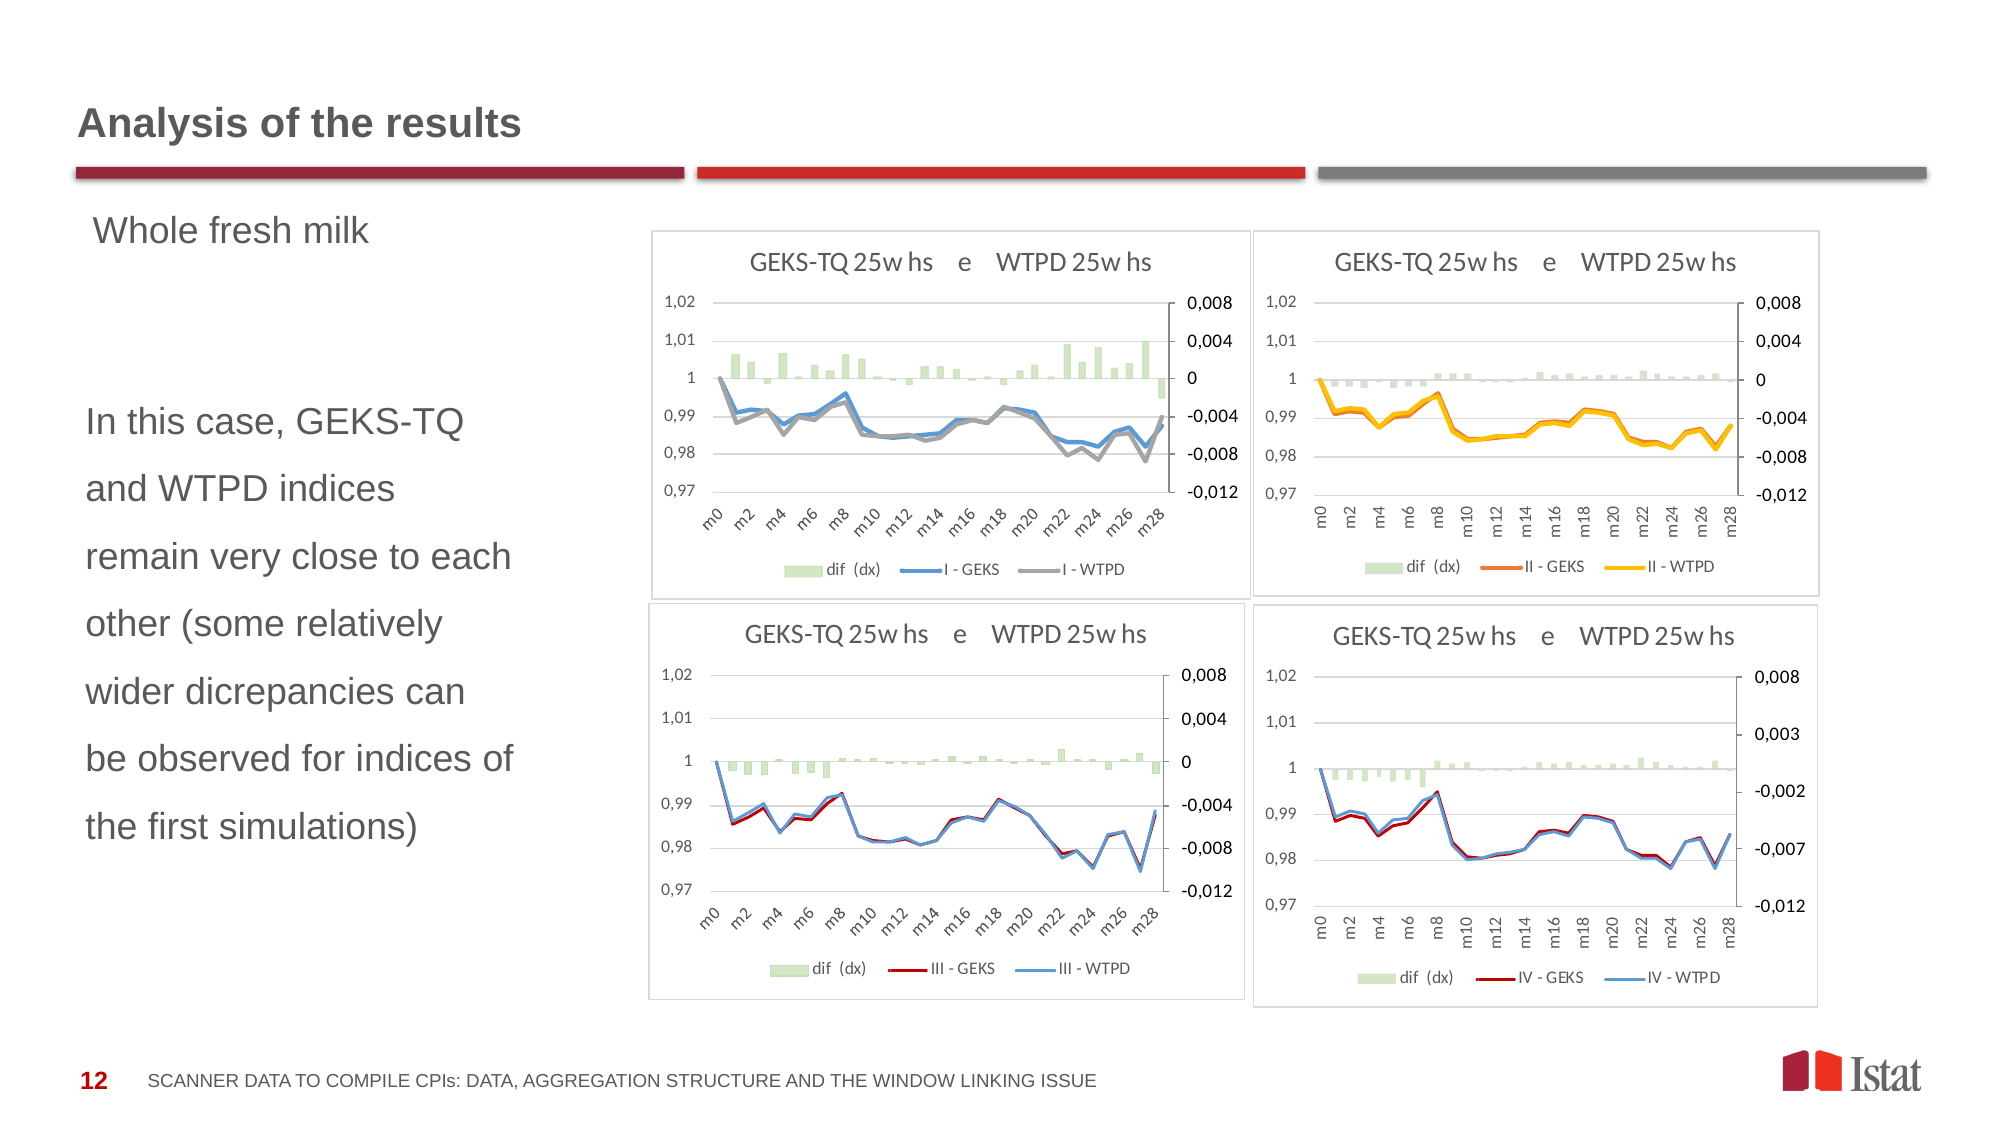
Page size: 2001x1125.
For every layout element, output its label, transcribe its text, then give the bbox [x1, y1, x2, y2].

text_box In this case, GEKS-TQ and WTPD indices remain very close to each other (some relatively wider dicrepancies can be observed for indices of the first simulations) [85, 374, 515, 849]
title Analysis of the results [76, 88, 1926, 146]
picture [582, 207, 1910, 1015]
footer Scanner data to compile CPIs: Data, Aggregation structure and the Window Linking issue [147, 1048, 1730, 1092]
list Whole fresh milk [92, 205, 585, 262]
slide_number 12 [53, 1049, 136, 1110]
